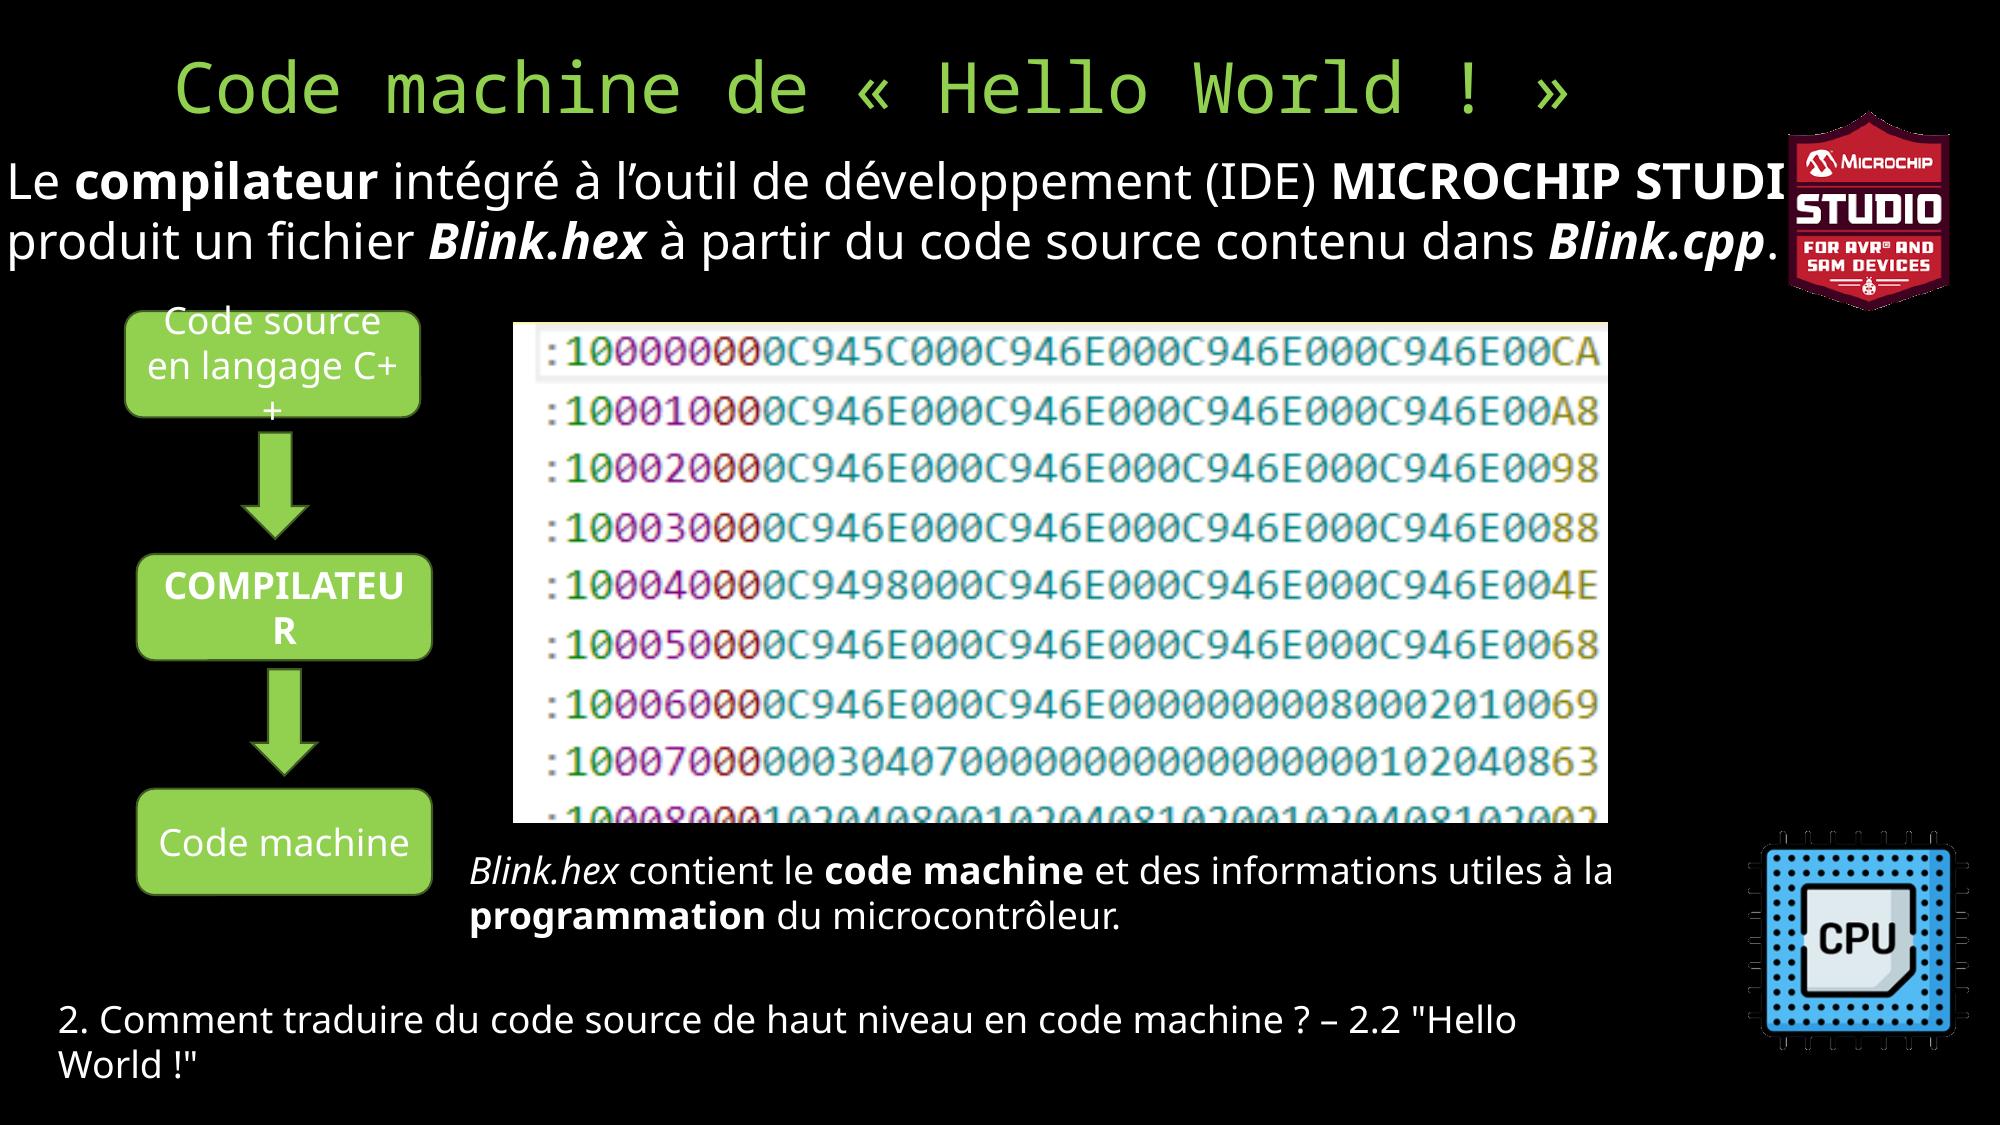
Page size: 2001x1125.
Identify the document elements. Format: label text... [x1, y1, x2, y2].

text_box Le compilateur intégré à l’outil de développement (IDE) MICROCHIP STUDIO produit un fichier Blink.hex à partir du code source contenu dans Blink.cpp. [0, 142, 1768, 278]
text_box 2. Comment traduire du code source de haut niveau en code machine ? – 2.2 "Hello World !" [43, 988, 1676, 1094]
title Code machine de « Hello World ! » [158, 19, 1842, 136]
picture [1768, 110, 1969, 311]
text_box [124, 311, 433, 896]
text_box Blink.hex contient le code machine et des informations utiles à la programmation du microcontrôleur. [453, 839, 1640, 945]
picture [513, 322, 1608, 823]
picture [1748, 831, 1969, 1050]
